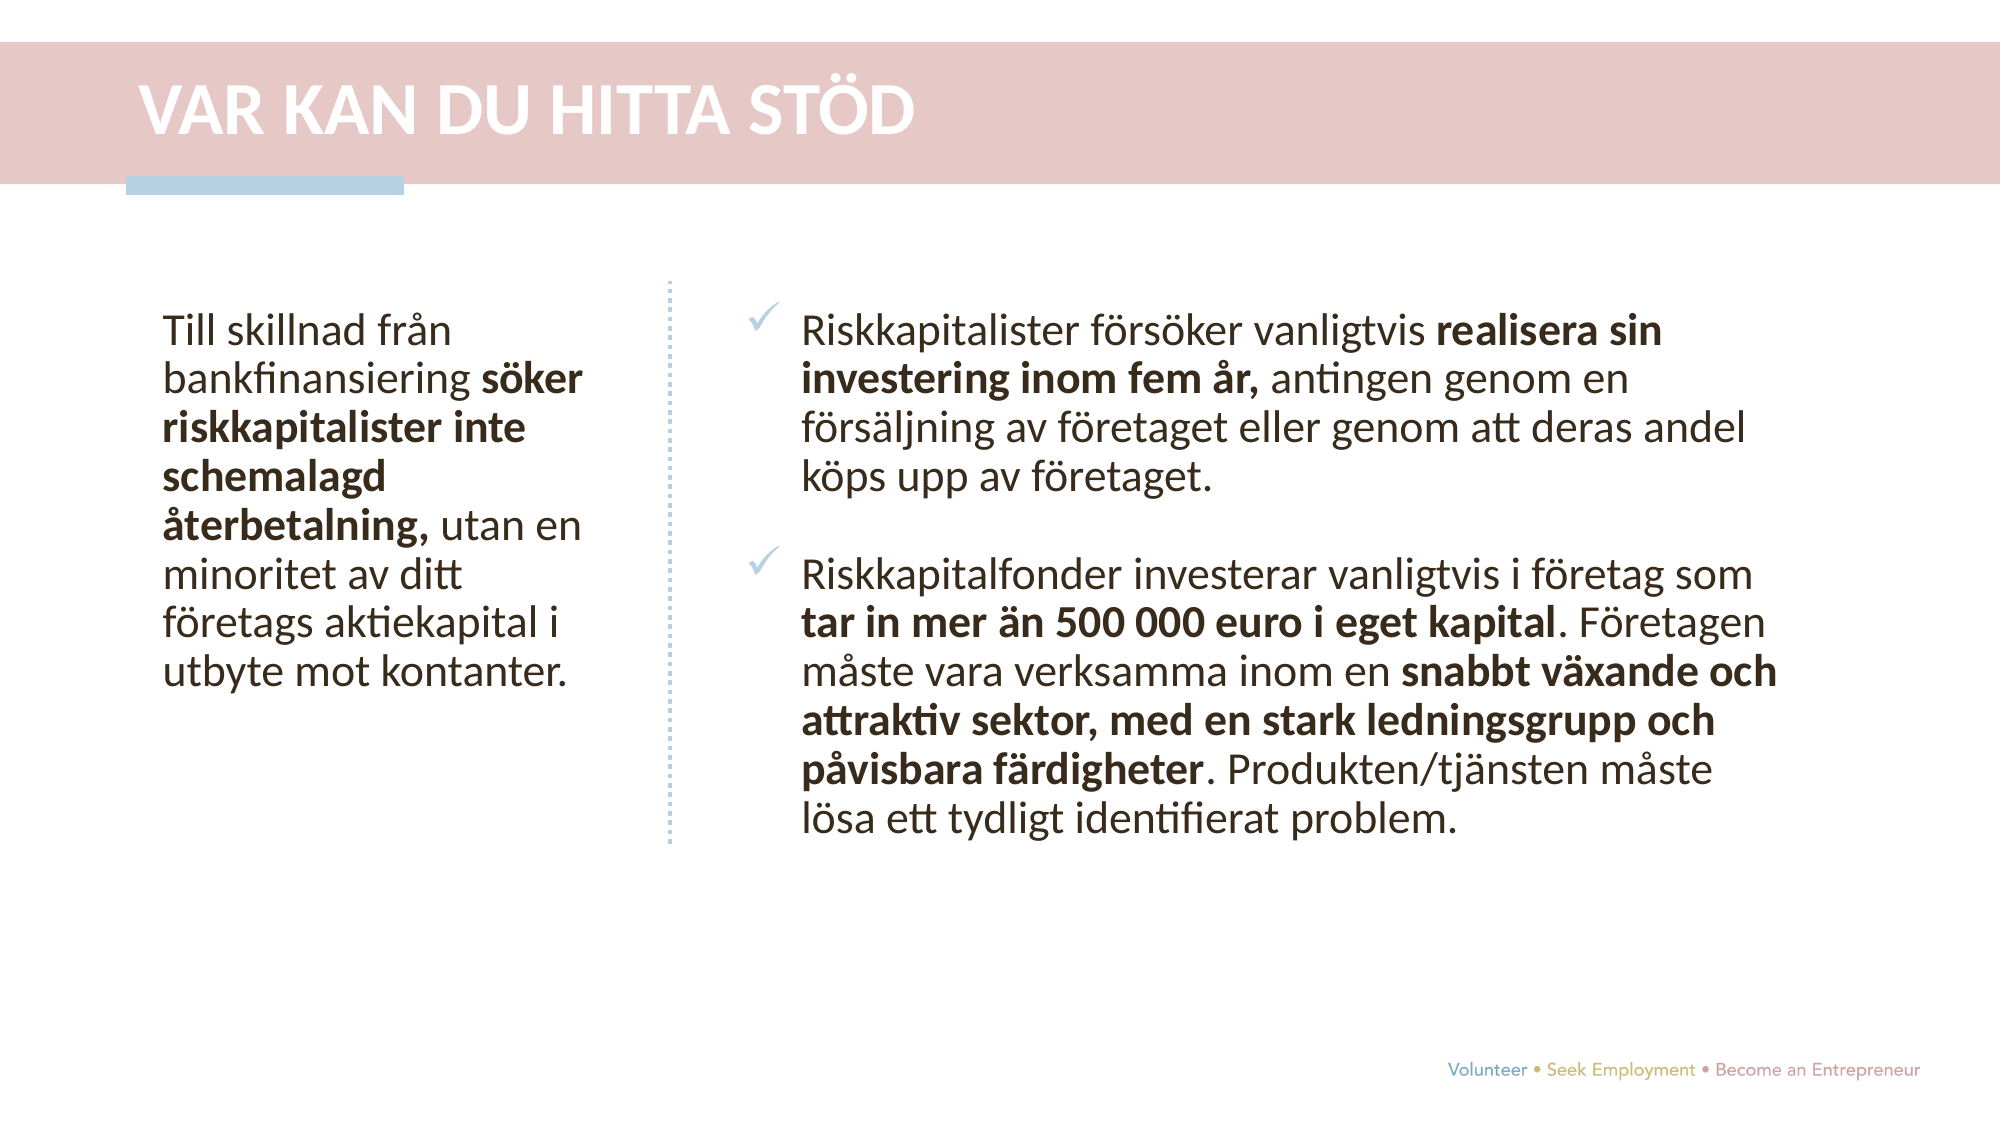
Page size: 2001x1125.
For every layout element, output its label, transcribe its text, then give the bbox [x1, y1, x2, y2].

text_box Riskkapitalister försöker vanligtvis realisera sin investering inom fem år, antingen genom en försäljning av företaget eller genom att deras andel köps upp av företaget. Riskkapitalfonder investerar vanligtvis i företag som tar in mer än 500 000 euro i eget kapital. Företagen måste vara verksamma inom en snabbt växande och attraktiv sektor, med en stark ledningsgrupp och påvisbara färdigheter. Produkten/tjänsten måste lösa ett tydligt identifierat problem. [730, 298, 1806, 725]
picture [1418, 1046, 1971, 1103]
list VAR KAN DU HITTA STÖD [123, 51, 1913, 170]
text_box Till skillnad från bankfinansiering söker riskkapitalister inte schemalagd återbetalning, utan en minoritet av ditt företags aktiekapital i utbyte mot kontanter. [147, 298, 604, 827]
